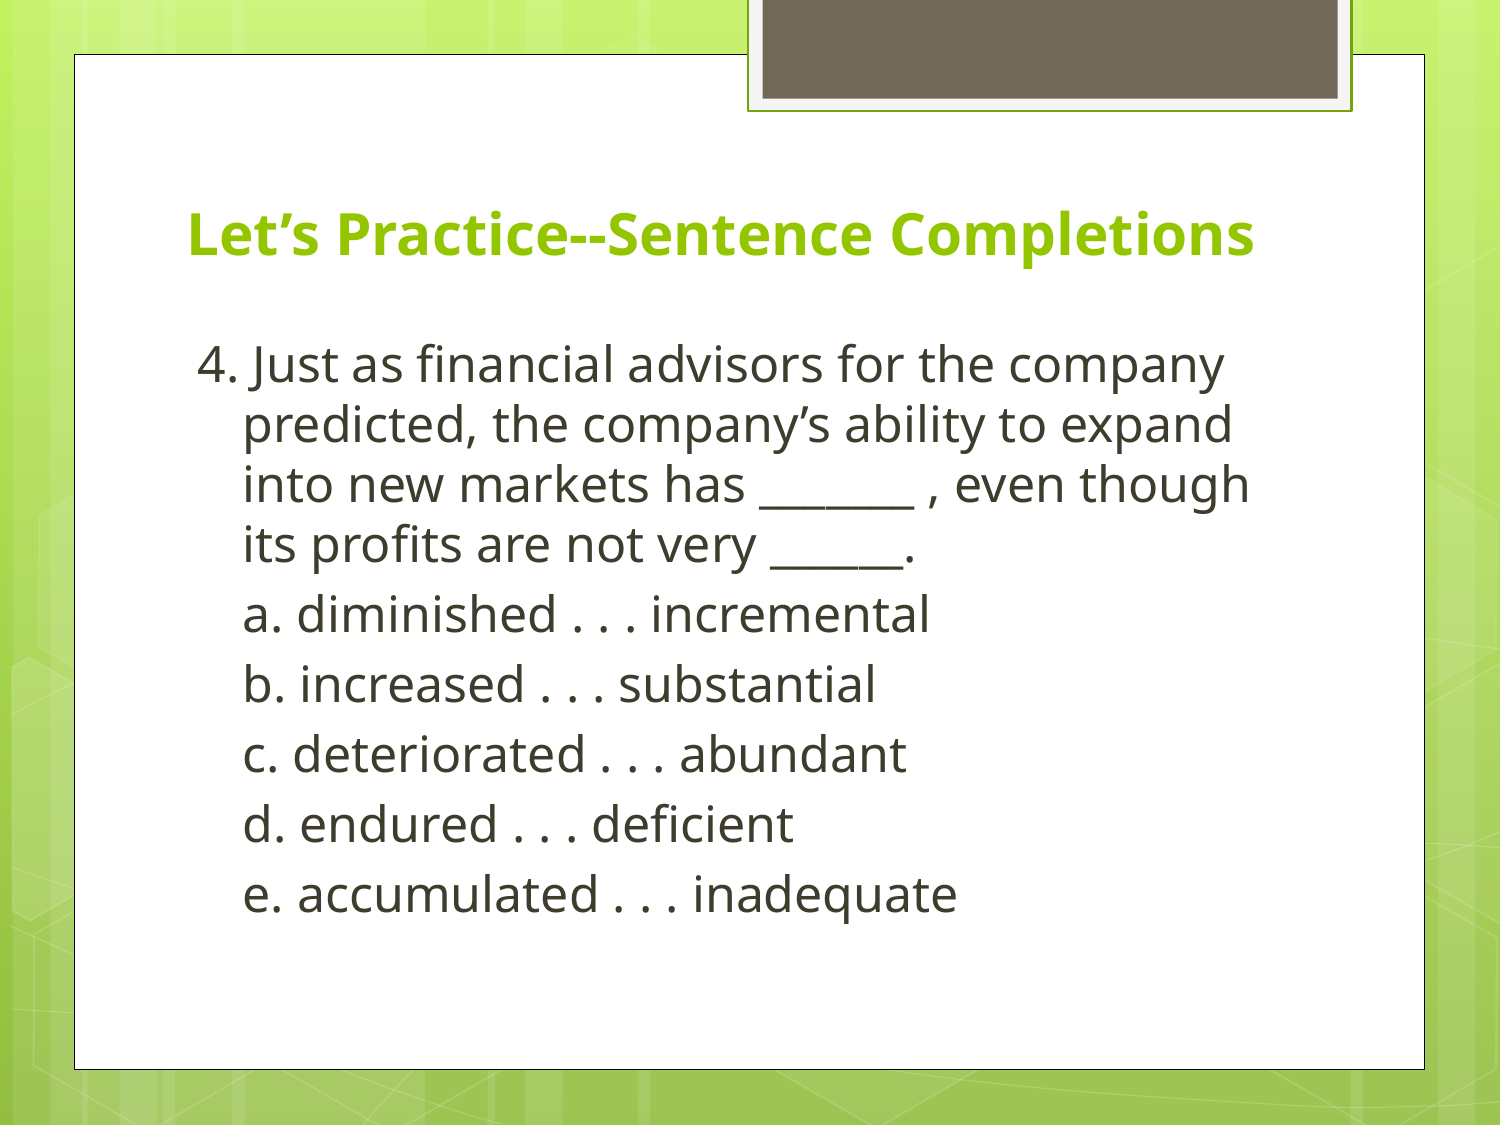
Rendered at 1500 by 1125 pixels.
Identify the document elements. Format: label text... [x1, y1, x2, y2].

title Let’s Practice--Sentence Completions [171, 168, 1324, 275]
list 4. Just as financial advisors for the company predicted, the company’s ability to expand into new markets has _______ , even though its profits are not very ______. a. diminished . . . incremental b. increased . . . substantial c. deteriorated . . . abundant d. endured . . . deficient e. accumulated . . . inadequate [171, 324, 1283, 957]
